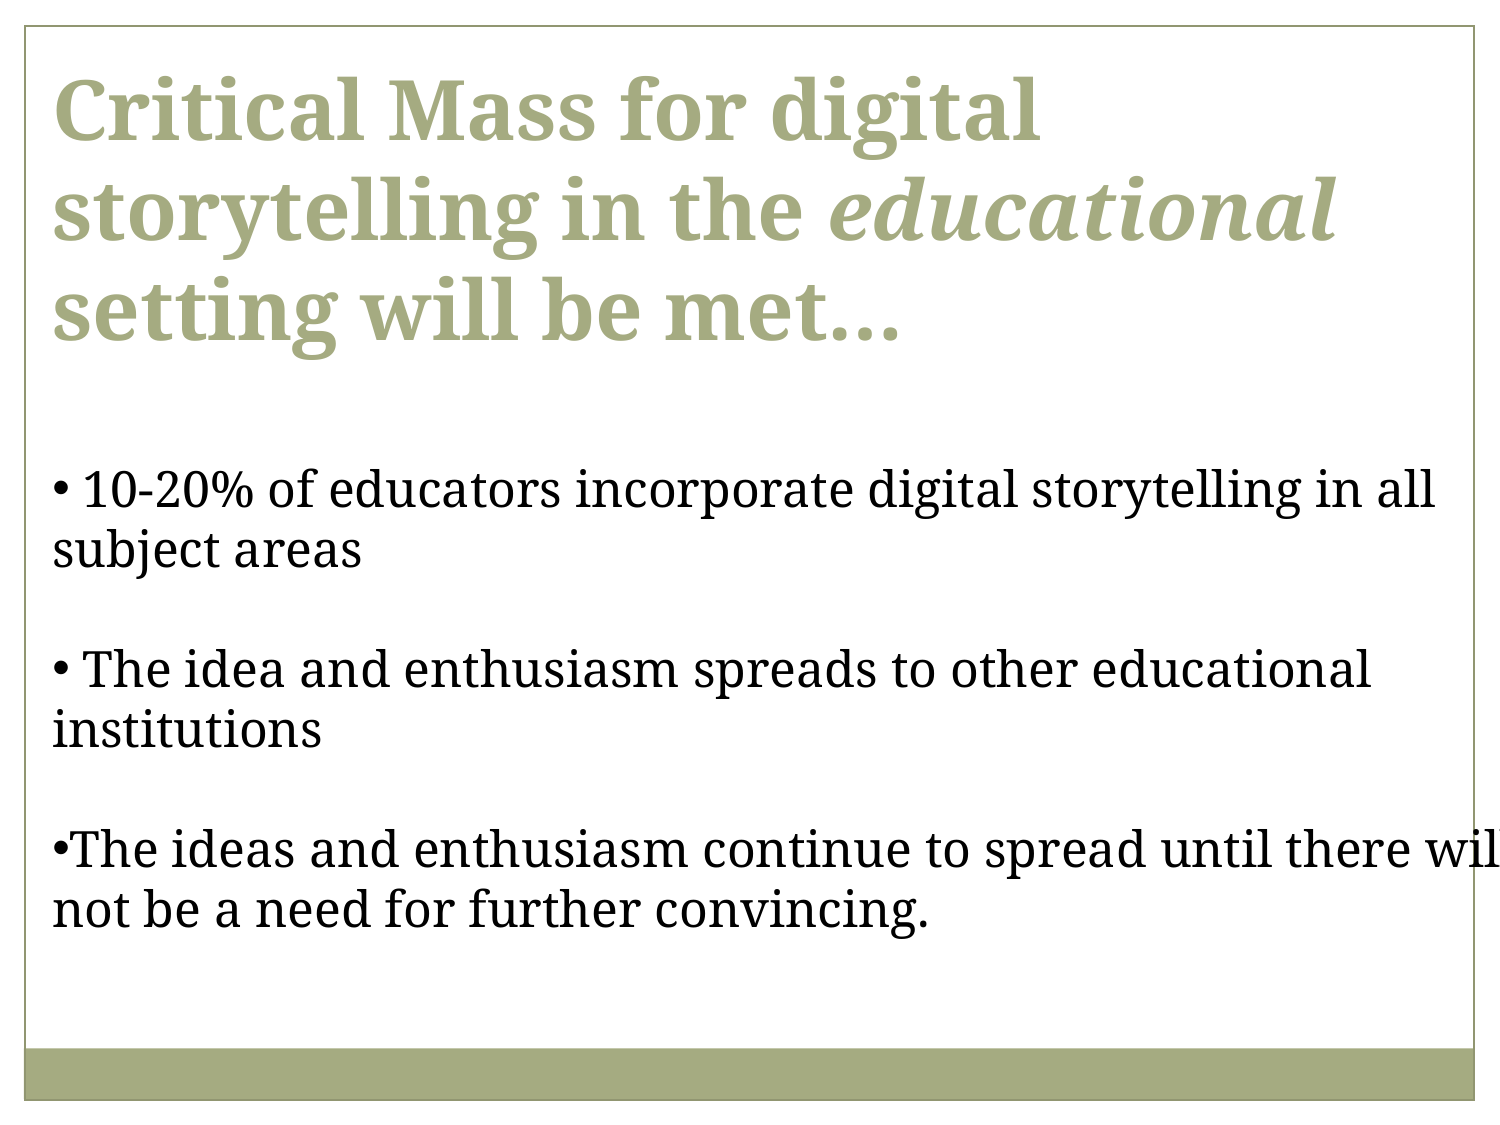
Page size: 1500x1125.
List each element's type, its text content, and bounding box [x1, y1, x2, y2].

text_box Critical Mass for digital storytelling in the educational setting will be met… 10-20% of educators incorporate digital storytelling in all subject areas The idea and enthusiasm spreads to other educational institutions The ideas and enthusiasm continue to spread until there will not be a need for further convincing. [37, 49, 1500, 1125]
